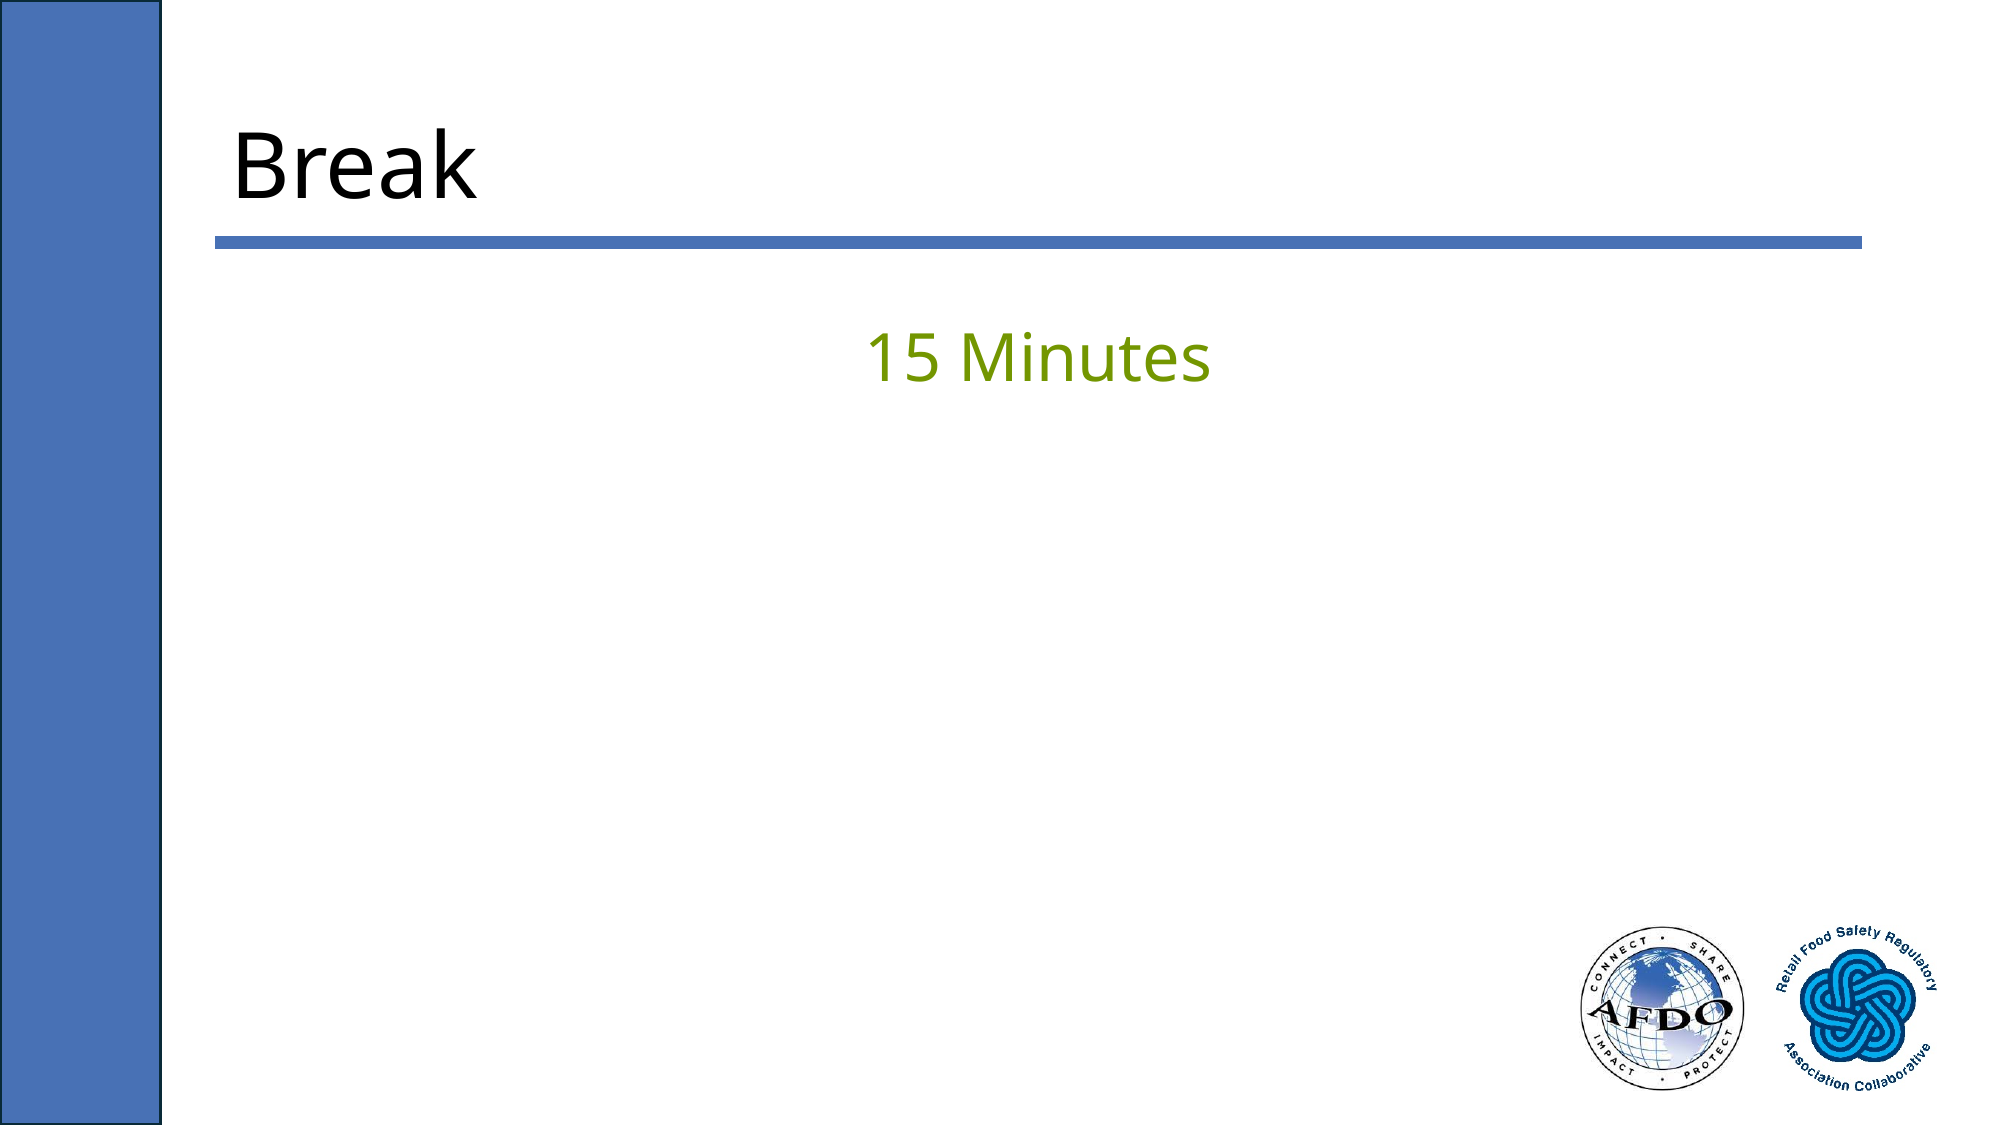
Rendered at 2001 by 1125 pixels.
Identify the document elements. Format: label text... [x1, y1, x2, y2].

picture [1776, 925, 1937, 1091]
title Break [215, 110, 1863, 227]
picture [1579, 925, 1745, 1091]
list 15 Minutes [215, 306, 1863, 677]
